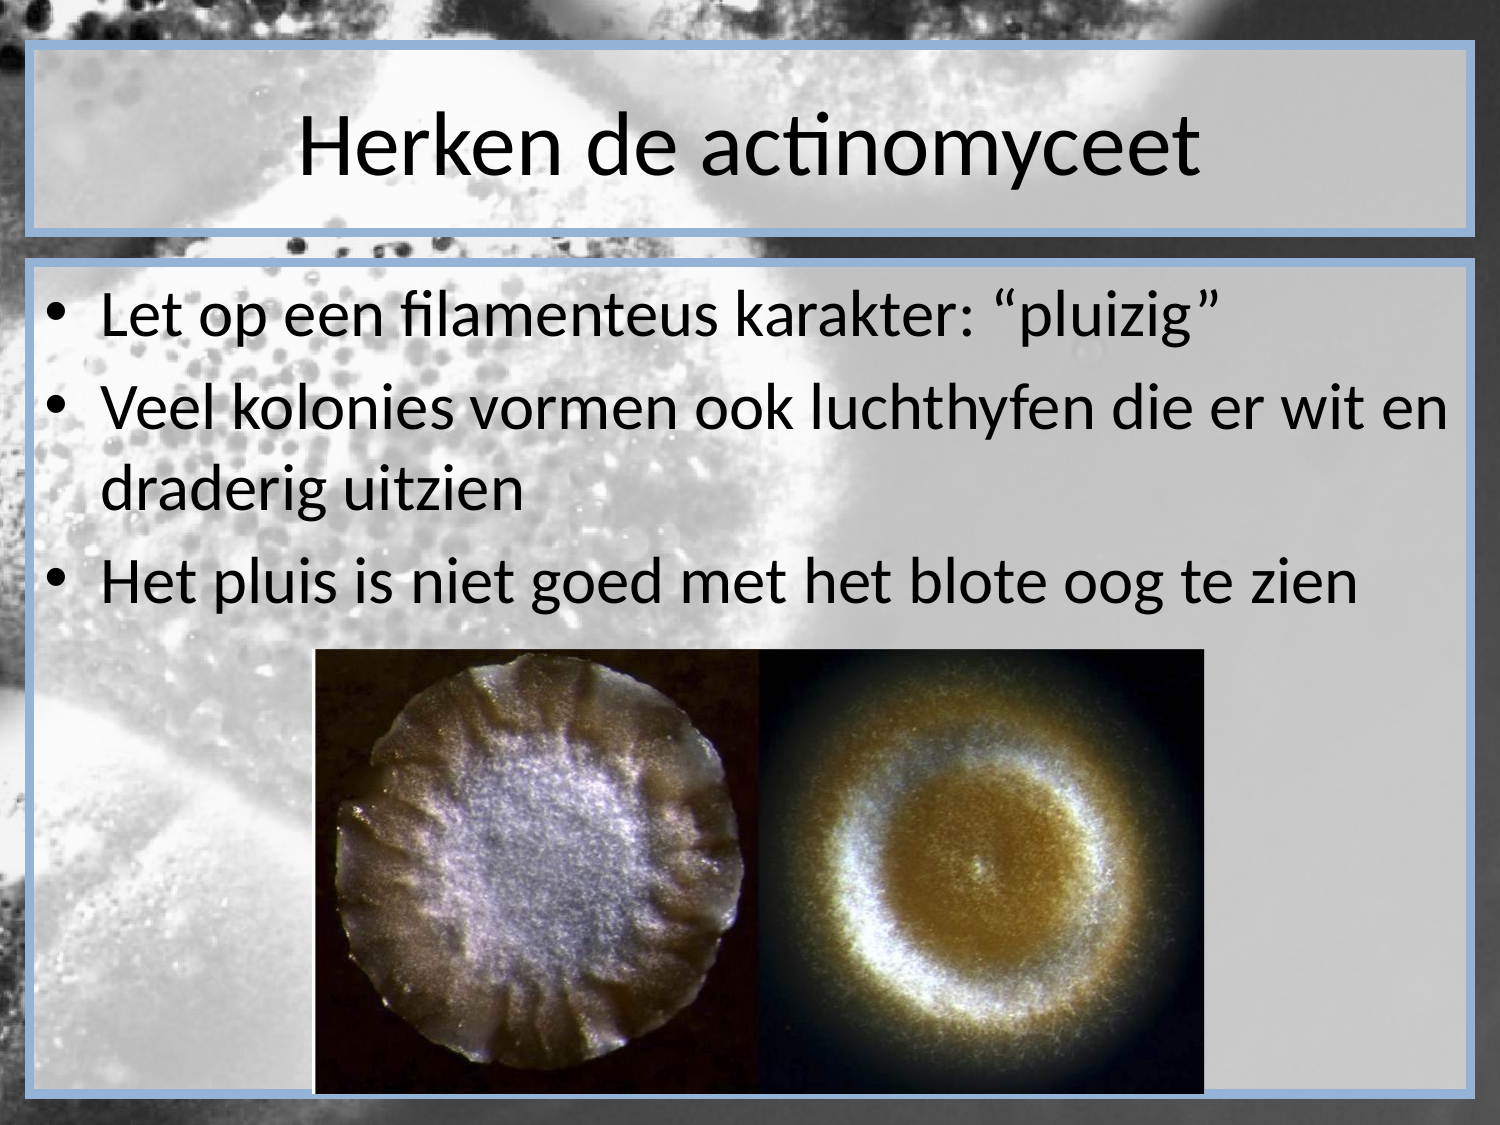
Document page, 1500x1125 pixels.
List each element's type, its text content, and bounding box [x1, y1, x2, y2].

picture [312, 648, 1206, 1095]
title Herken de actinomyceet [25, 40, 1475, 237]
list Let op een filamenteus karakter: “pluizig” Veel kolonies vormen ook luchthyfen die er wit en draderig uitzien Het pluis is niet goed met het blote oog te zien [25, 258, 1475, 1099]
